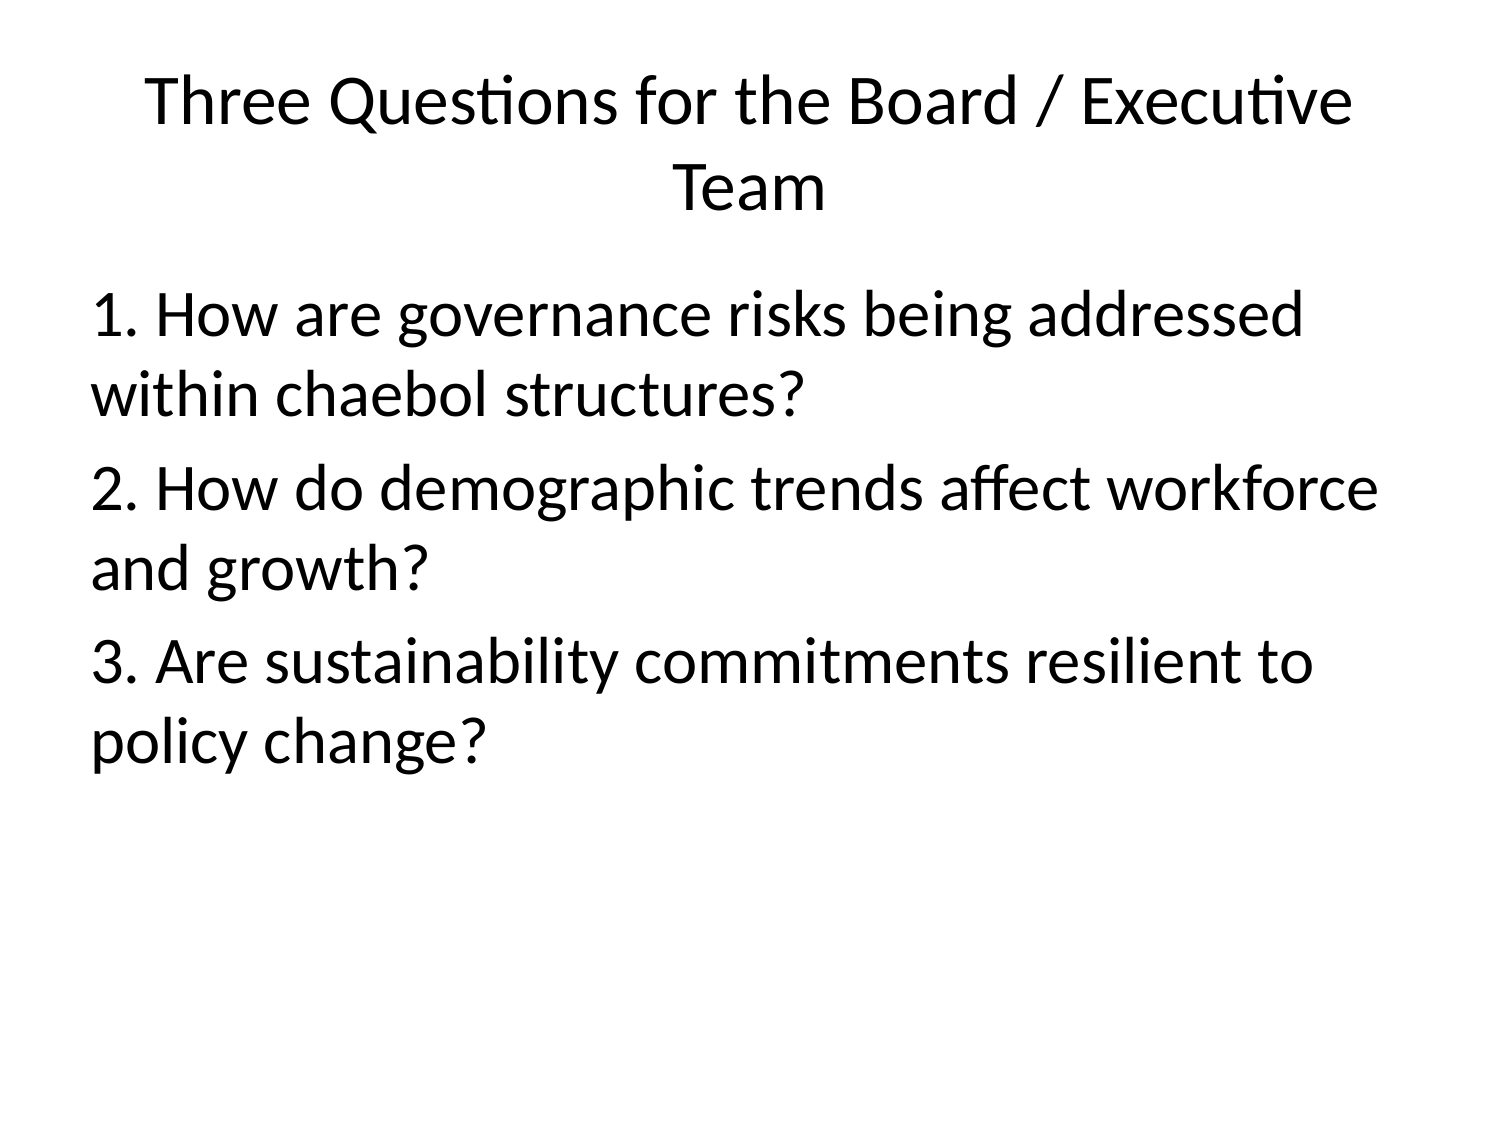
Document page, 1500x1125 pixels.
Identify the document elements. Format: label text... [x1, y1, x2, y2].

list 1. How are governance risks being addressed within chaebol structures? 2. How do demographic trends affect workforce and growth? 3. Are sustainability commitments resilient to policy change? [75, 262, 1425, 1005]
title Three Questions for the Board / Executive Team [75, 45, 1425, 233]
